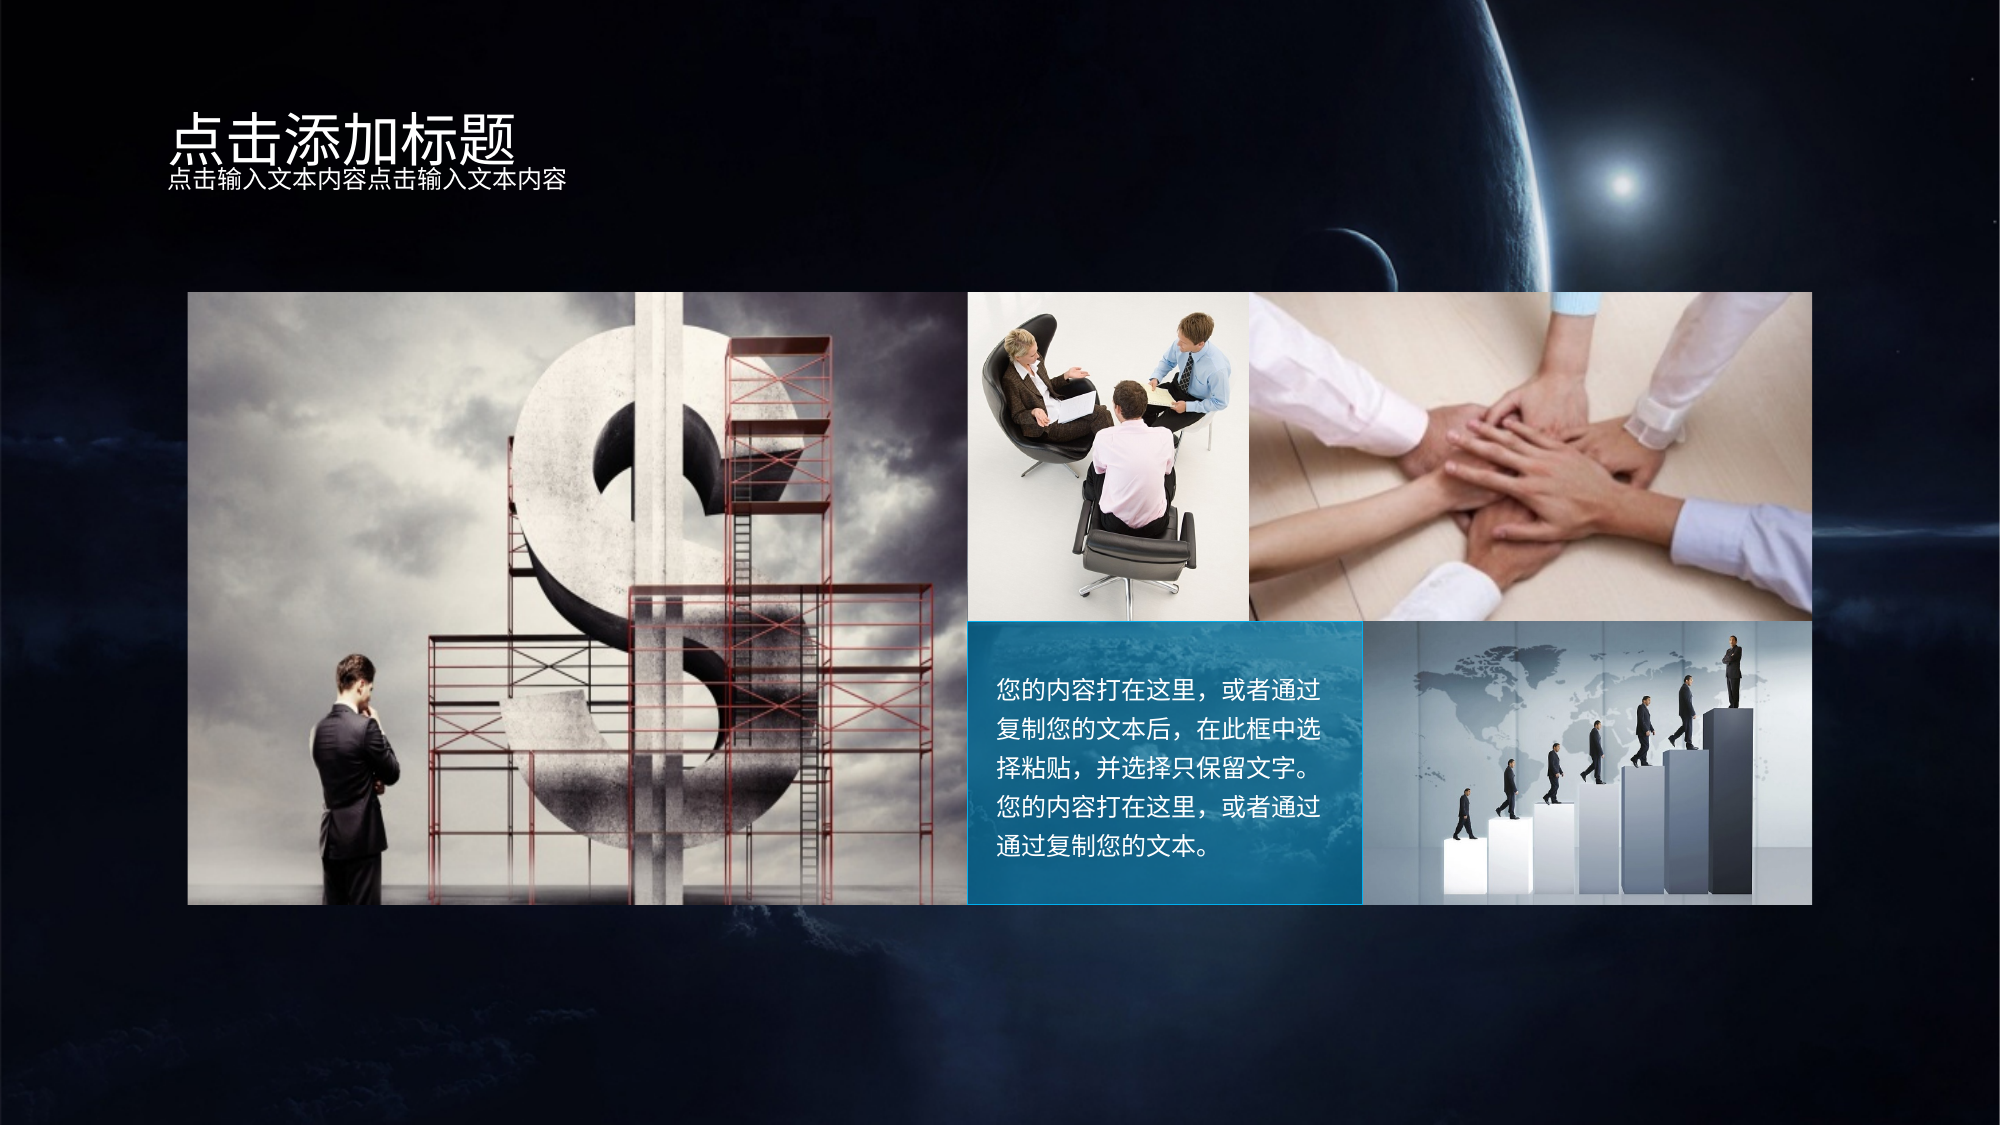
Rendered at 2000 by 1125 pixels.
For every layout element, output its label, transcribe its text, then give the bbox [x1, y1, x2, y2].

text_box [186, 290, 969, 907]
text_box 点击输入文本内容点击输入文本内容 [152, 155, 583, 201]
text_box [1363, 621, 1813, 905]
text_box [967, 292, 1247, 621]
text_box 您的内容打在这里，或者通过复制您的文本后，在此框中选择粘贴，并选择只保留文字。您的内容打在这里，或者通过通过复制您的文本。 [967, 621, 1363, 905]
text_box 点击添加标题 [152, 60, 532, 155]
text_box [1247, 290, 1814, 623]
picture [0, 0, 2000, 1125]
